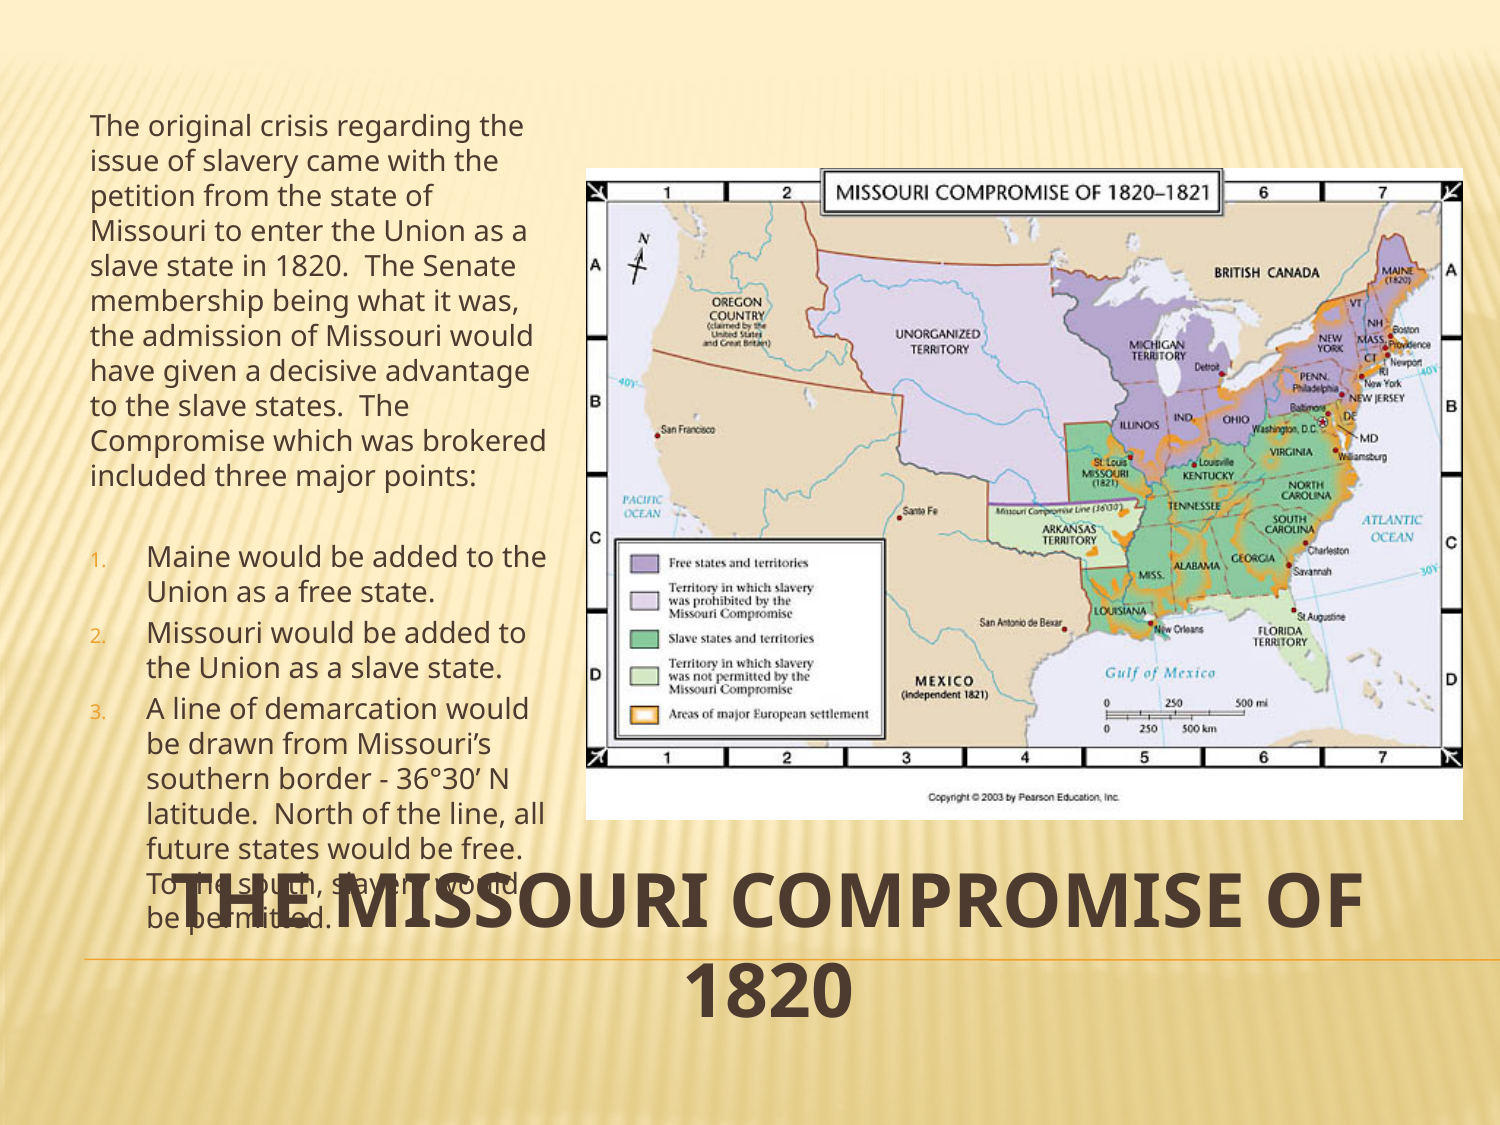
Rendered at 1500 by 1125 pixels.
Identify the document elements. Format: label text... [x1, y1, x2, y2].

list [586, 167, 1463, 820]
title The Missouri Compromise of 1820 [75, 900, 1463, 986]
list The original crisis regarding the issue of slavery came with the petition from the state of Missouri to enter the Union as a slave state in 1820. The Senate membership being what it was, the admission of Missouri would have given a decisive advantage to the slave states. The Compromise which was brokered included three major points: Maine would be added to the Union as a free state. Missouri would be added to the Union as a slave state. A line of demarcation would be drawn from Missouri’s southern border - 36°30’ N latitude. North of the line, all future states would be free. To the south, slavery would be permitted. [75, 99, 569, 888]
